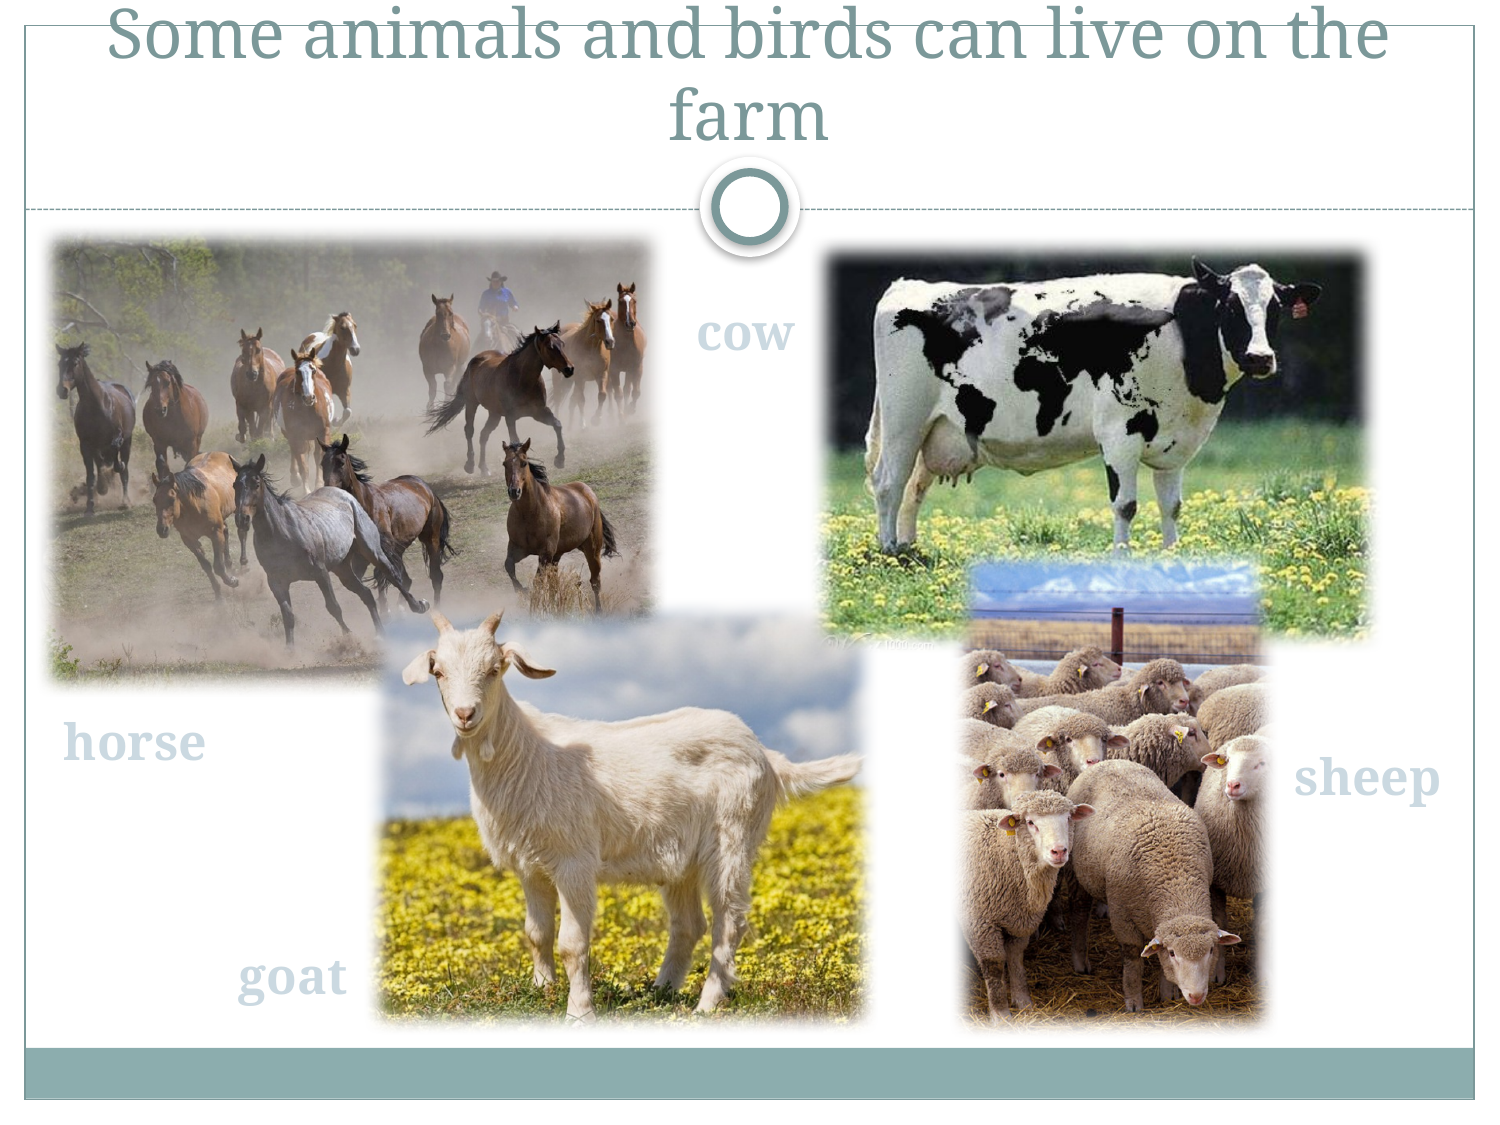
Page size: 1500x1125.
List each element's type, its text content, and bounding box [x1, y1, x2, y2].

picture [34, 222, 1383, 1041]
text_box horse [49, 708, 223, 778]
title Some animals and birds can live on the farm [49, 37, 1450, 162]
text_box cow [681, 292, 801, 368]
text_box sheep [1285, 738, 1457, 813]
text_box goat [223, 937, 356, 1013]
